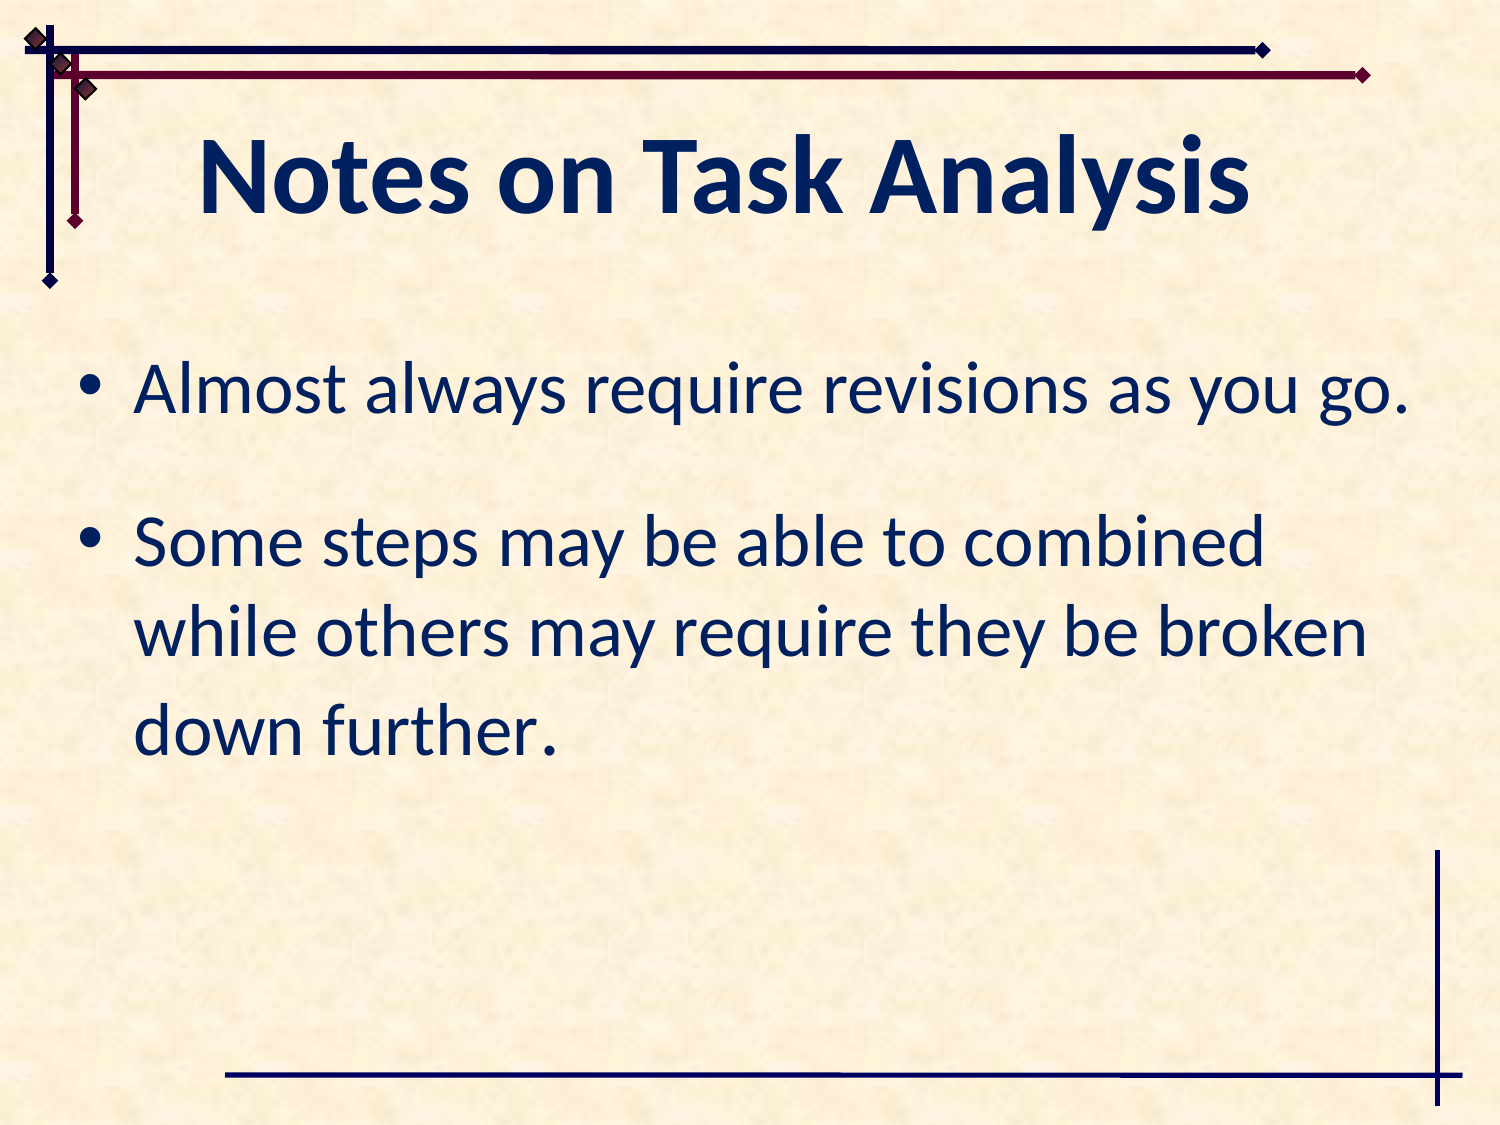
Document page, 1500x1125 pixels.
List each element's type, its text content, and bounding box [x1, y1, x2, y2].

list Almost always require revisions as you go. Some steps may be able to combined while others may require they be broken down further. [62, 331, 1450, 1022]
title Notes on Task Analysis [50, 75, 1400, 263]
picture [0, 0, 1500, 1125]
